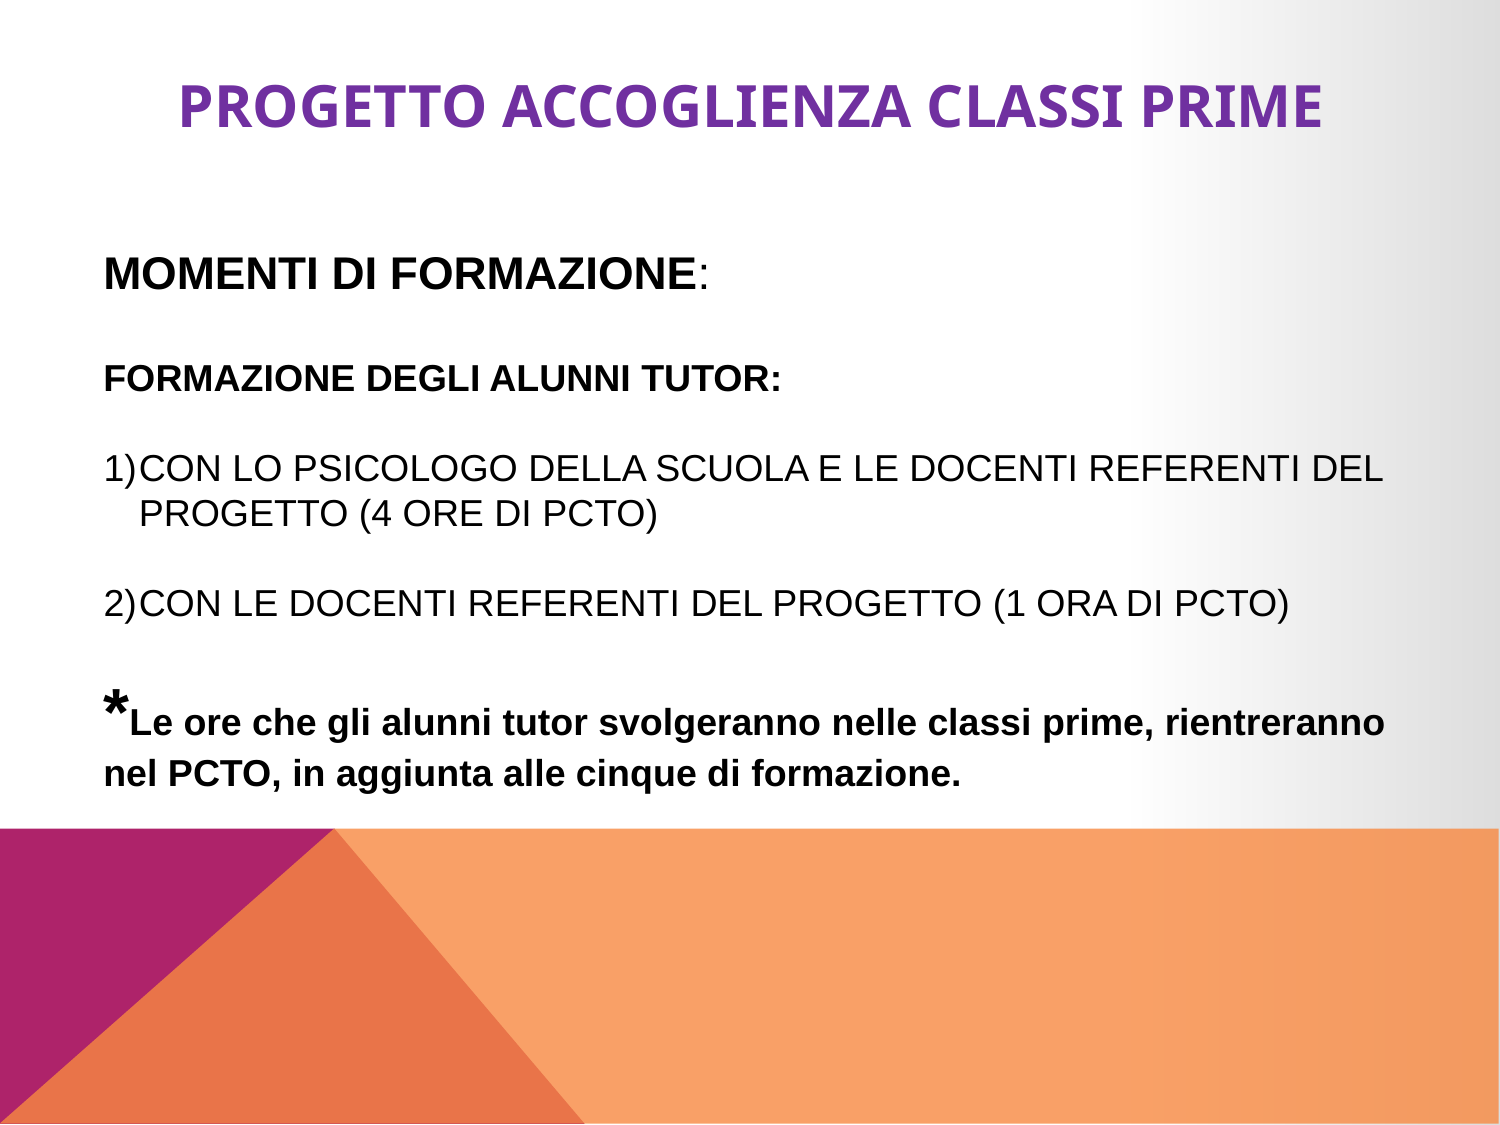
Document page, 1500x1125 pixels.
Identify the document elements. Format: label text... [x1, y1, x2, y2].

text_box MOMENTI DI FORMAZIONE: FORMAZIONE DEGLI ALUNNI TUTOR: CON LO PSICOLOGO DELLA SCUOLA E LE DOCENTI REFERENTI DEL PROGETTO (4 ORE DI PCTO) CON LE DOCENTI REFERENTI DEL PROGETTO (1 ORA DI PCTO) *Le ore che gli alunni tutor svolgeranno nelle classi prime, rientreranno nel PCTO, in aggiunta alle cinque di formazione. [88, 236, 1417, 713]
text_box Progetto Accoglienza classi prime [135, 2, 1368, 207]
